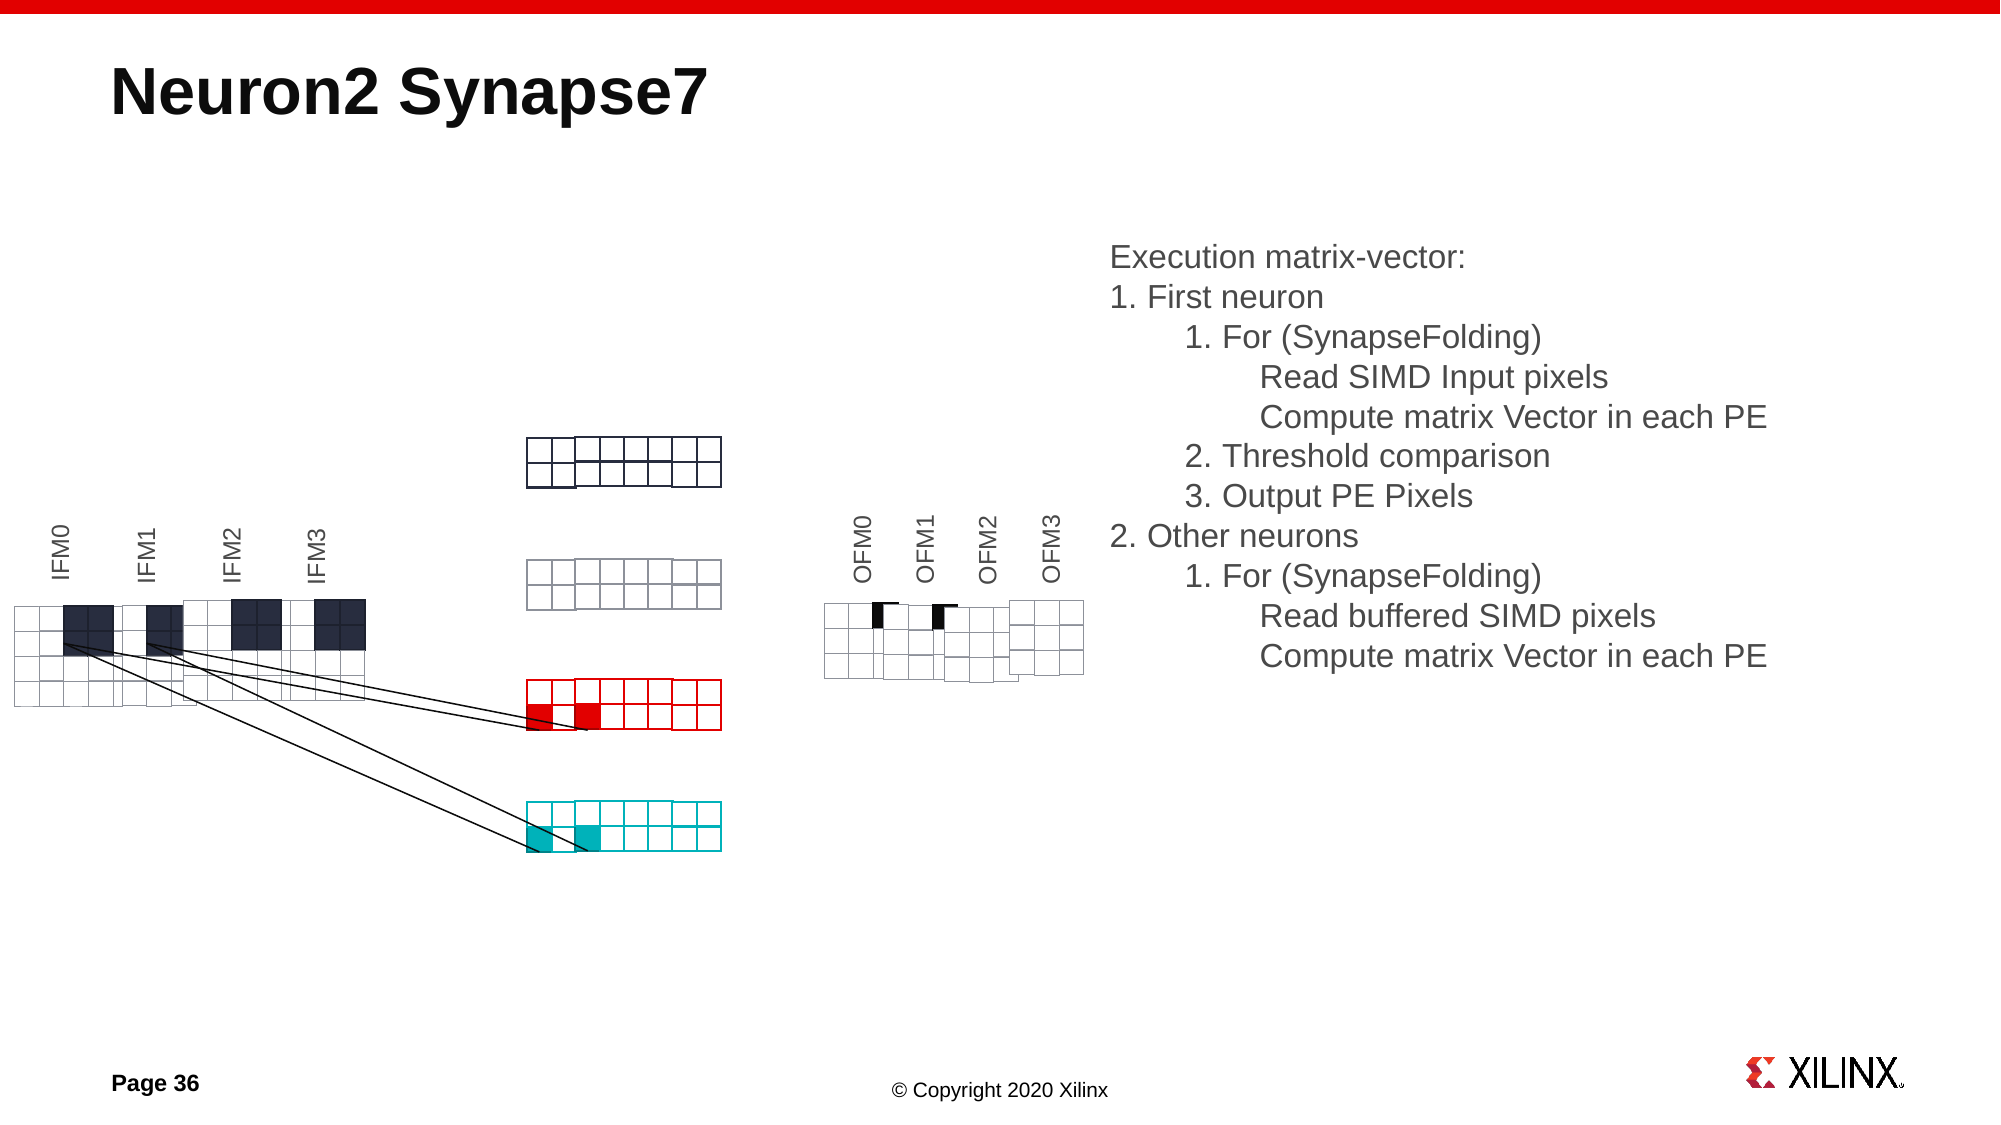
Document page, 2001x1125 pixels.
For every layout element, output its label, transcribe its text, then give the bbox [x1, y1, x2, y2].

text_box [588, 800, 623, 851]
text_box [623, 436, 674, 487]
text_box IFM2 [208, 512, 254, 585]
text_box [823, 603, 898, 679]
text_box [182, 600, 282, 643]
text_box IFM3 [292, 512, 338, 585]
text_box IFM1 [122, 512, 168, 585]
slide_number Page 36 [96, 1043, 257, 1104]
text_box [623, 800, 674, 851]
text_box Execution matrix-vector: First neuron For (SynapseFolding) Read SIMD Input pixels Compute matrix Vector in each PE Threshold comparison Output PE Pixels Other neurons For (SynapseFolding) Read buffered SIMD pixels Compute matrix Vector in each PE [1109, 227, 1789, 802]
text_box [266, 599, 365, 643]
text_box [623, 558, 674, 609]
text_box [672, 801, 722, 852]
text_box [575, 436, 623, 487]
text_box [63, 643, 540, 852]
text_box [113, 605, 182, 643]
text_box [527, 437, 577, 488]
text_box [540, 643, 588, 851]
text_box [588, 679, 623, 730]
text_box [883, 604, 958, 680]
title Neuron2 Synapse7 [95, 50, 1905, 210]
text_box OFM1 [901, 499, 947, 585]
text_box OFM2 [964, 500, 1009, 586]
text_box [527, 559, 577, 610]
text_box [672, 437, 722, 488]
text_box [623, 679, 672, 730]
picture [1745, 1056, 1905, 1089]
text_box OFM0 [838, 500, 884, 585]
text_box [575, 558, 623, 609]
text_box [14, 605, 113, 706]
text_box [1009, 599, 1084, 675]
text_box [944, 606, 1019, 682]
text_box OFM3 [1027, 499, 1073, 585]
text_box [672, 559, 722, 610]
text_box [672, 679, 722, 730]
text_box IFM0 [36, 509, 82, 582]
